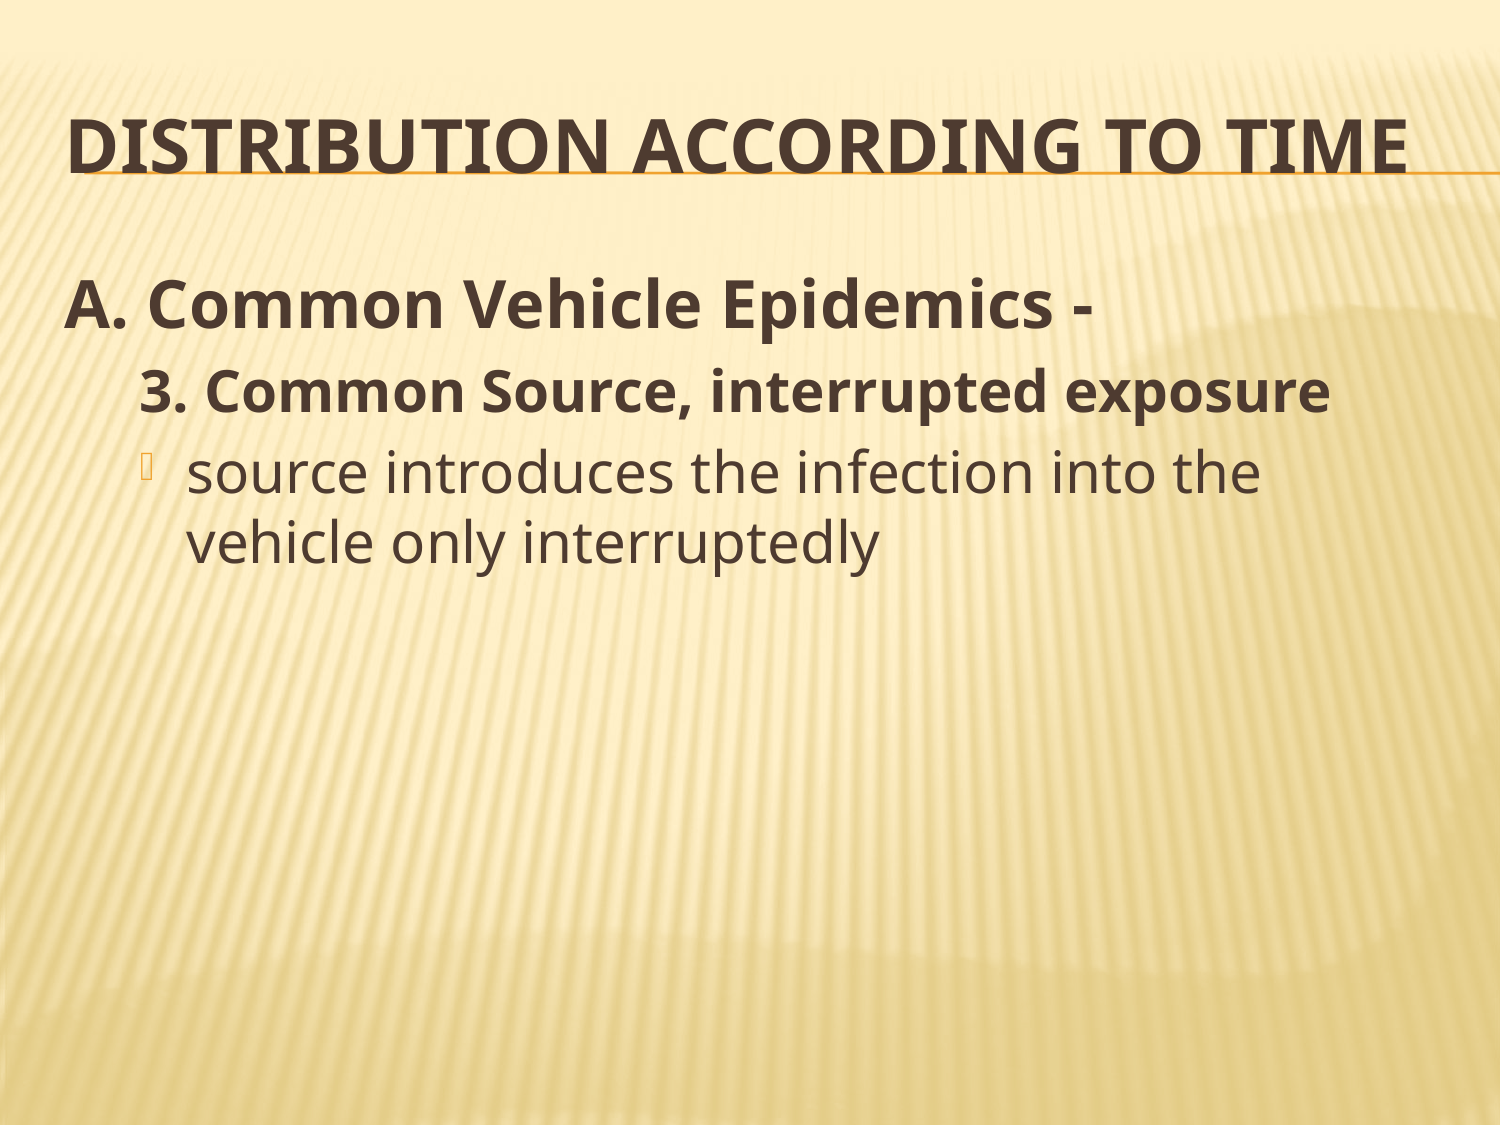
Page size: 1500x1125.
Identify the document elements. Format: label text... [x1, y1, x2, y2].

title Distribution According to Time [50, 75, 1475, 213]
list A. Common Vehicle Epidemics - 3. Common Source, interrupted exposure source introduces the infection into the vehicle only interruptedly [50, 254, 1475, 998]
